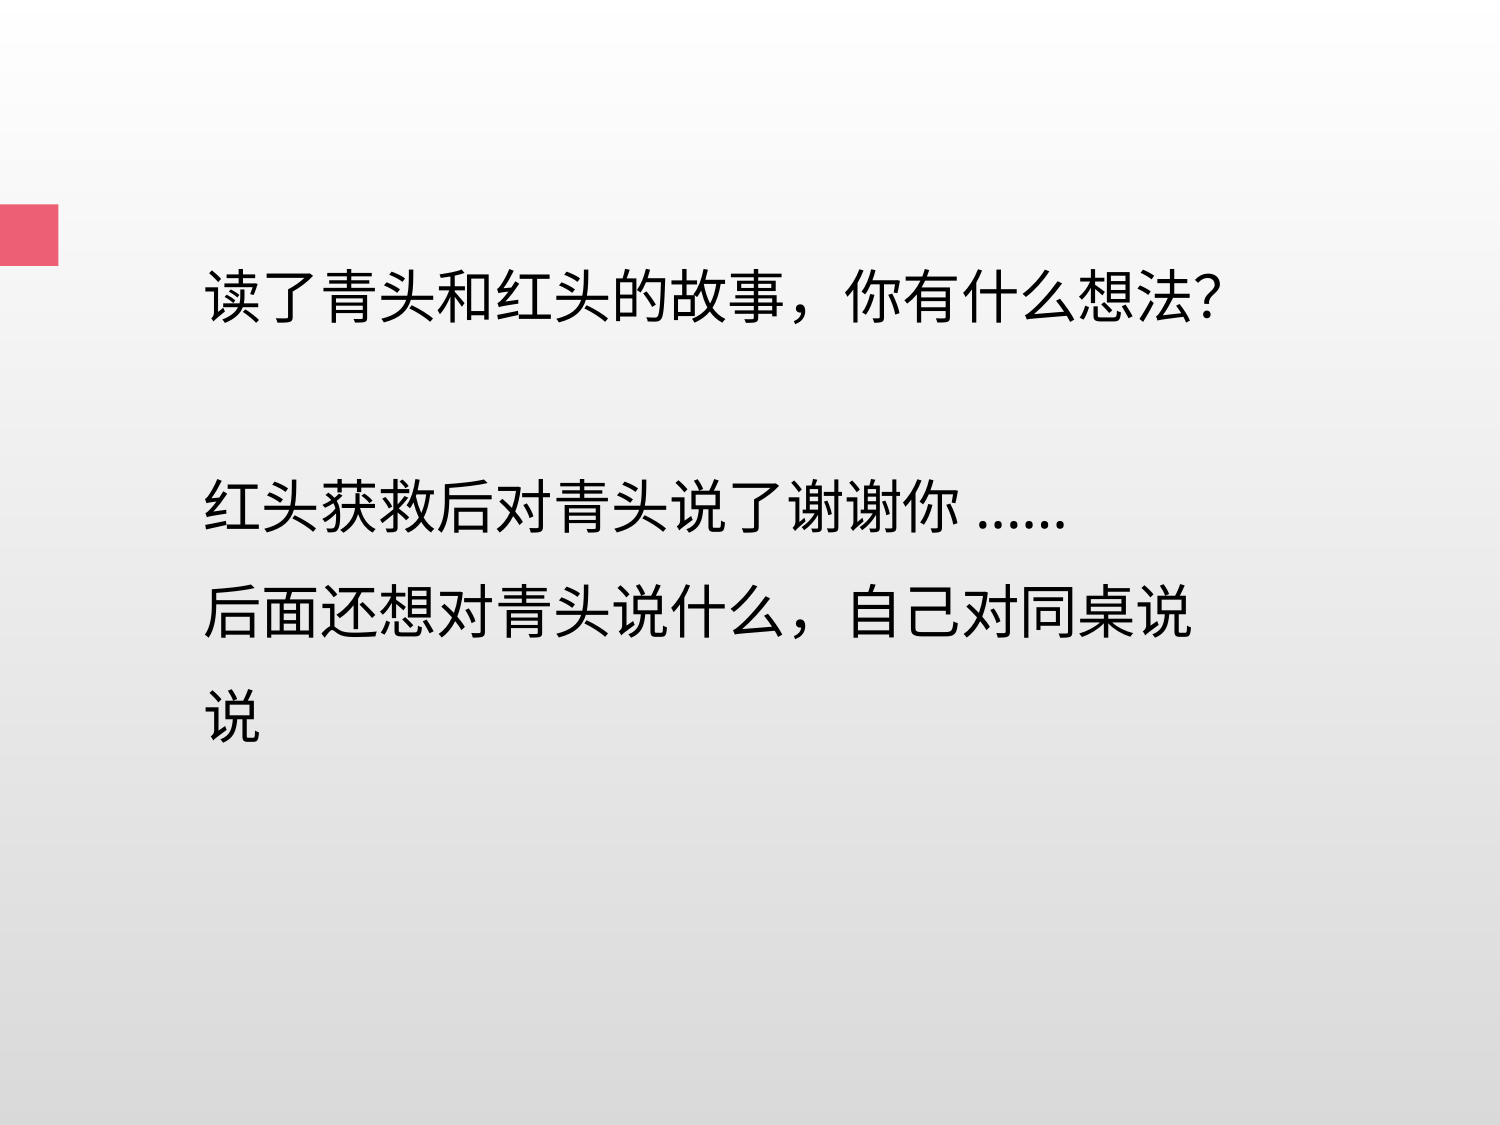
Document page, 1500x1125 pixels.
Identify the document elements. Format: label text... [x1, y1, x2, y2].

text_box 读了青头和红头的故事，你有什么想法？ 红头获救后对青头说了谢谢你...... 后面还想对青头说什么，自己对同桌说说 [188, 218, 1218, 758]
text_box [0, 203, 59, 267]
